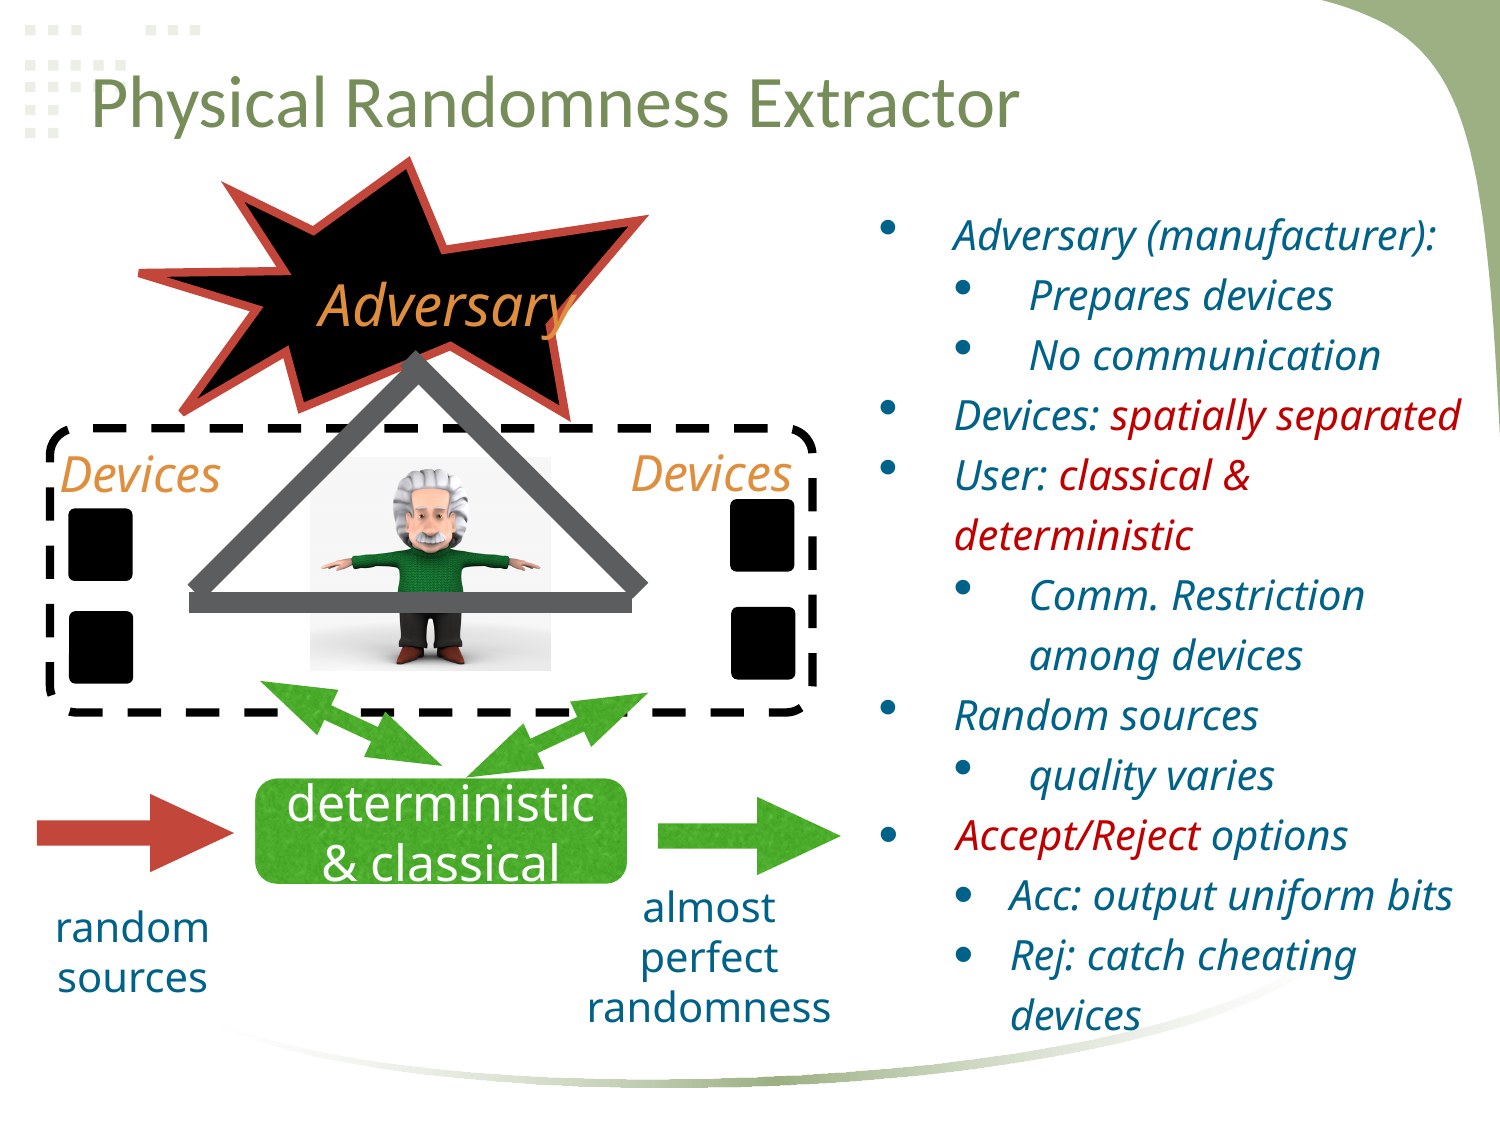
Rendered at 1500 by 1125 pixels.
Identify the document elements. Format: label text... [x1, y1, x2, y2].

title Physical Randomness Extractor [75, 45, 1425, 150]
text_box [231, 467, 305, 572]
text_box almost perfect randomness [571, 902, 848, 1008]
text_box [730, 499, 795, 572]
text_box [466, 692, 649, 778]
text_box [68, 508, 133, 581]
text_box Adversary [311, 255, 657, 337]
text_box [68, 611, 134, 684]
text_box [556, 490, 609, 575]
text_box [138, 162, 639, 414]
text_box [316, 356, 432, 456]
text_box Devices [609, 459, 802, 669]
text_box random sources [12, 898, 253, 1004]
text_box [259, 680, 443, 766]
text_box [49, 428, 813, 713]
text_box [231, 591, 305, 614]
text_box [556, 591, 609, 614]
text_box [731, 606, 796, 680]
text_box [36, 793, 235, 873]
text_box deterministic & classical [255, 778, 627, 884]
text_box [657, 796, 842, 876]
text_box [399, 350, 522, 456]
text_box Devices [39, 461, 231, 670]
picture [310, 457, 552, 672]
text_box Adversary (manufacturer): Prepares devices No communication Devices: spatially separated User: classical & deterministic Comm. Restriction among devices Random sources quality varies Accept/Reject options Acc: output uniform bits Rej: catch cheating devices [878, 199, 1469, 951]
